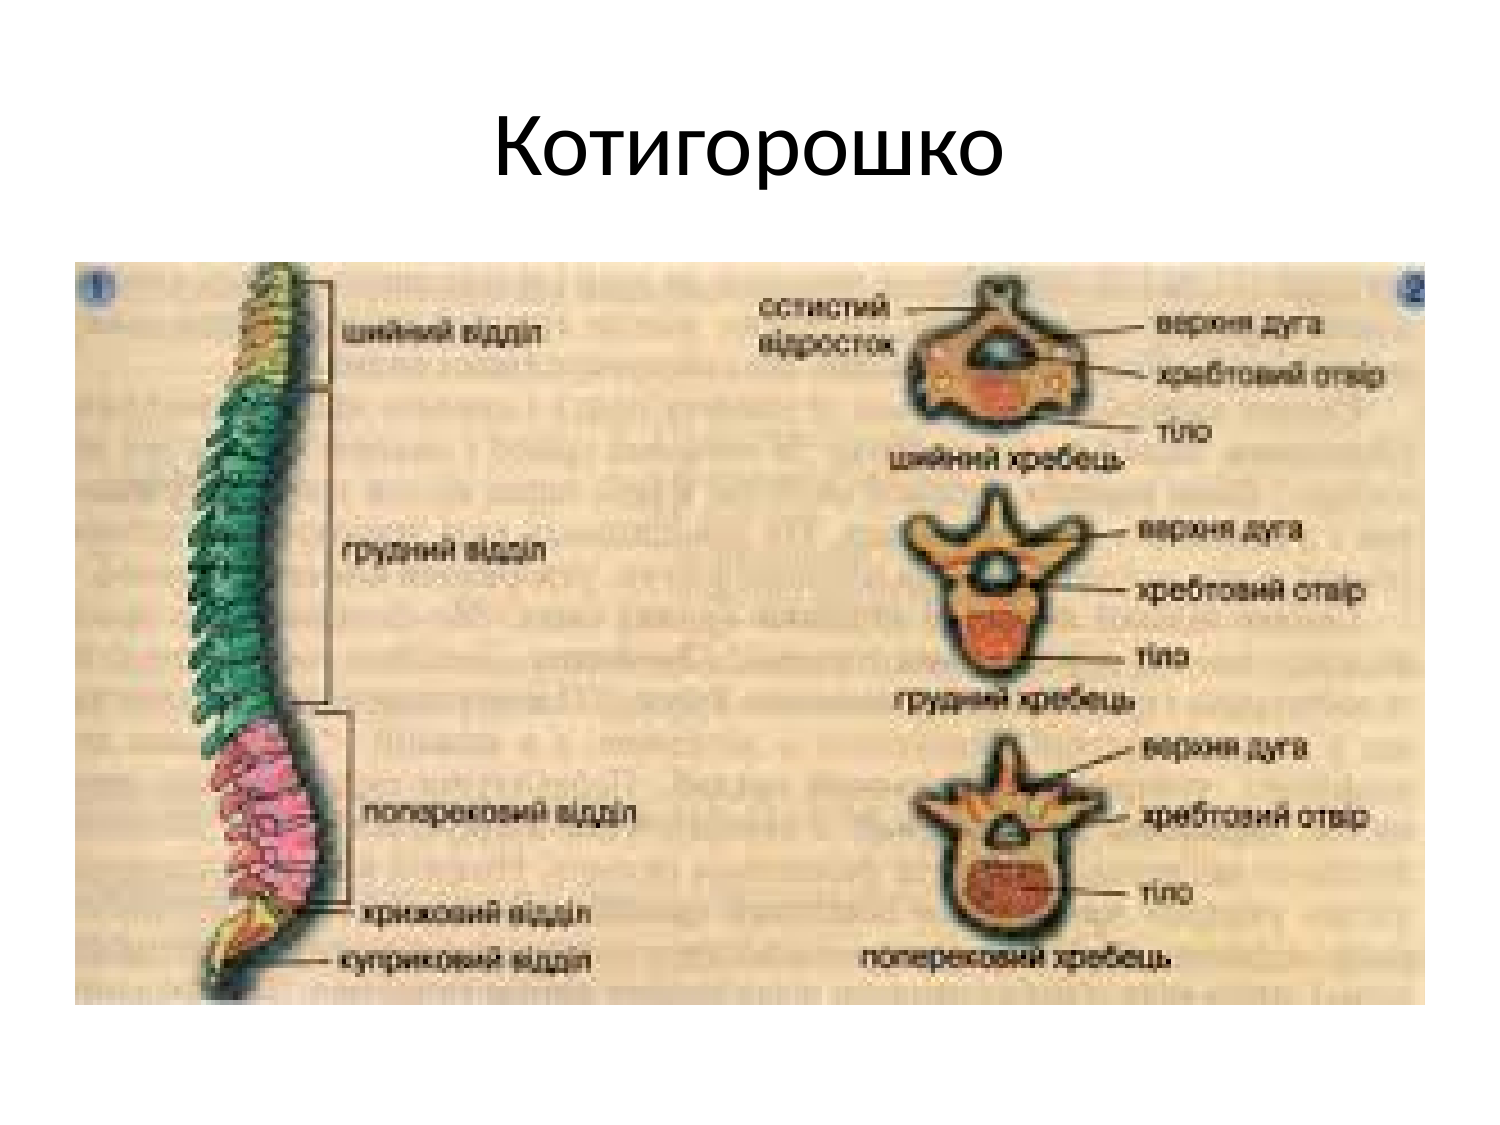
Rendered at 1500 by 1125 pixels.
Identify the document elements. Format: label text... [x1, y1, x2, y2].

title Котигорошко [75, 45, 1425, 233]
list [74, 262, 1426, 1006]
